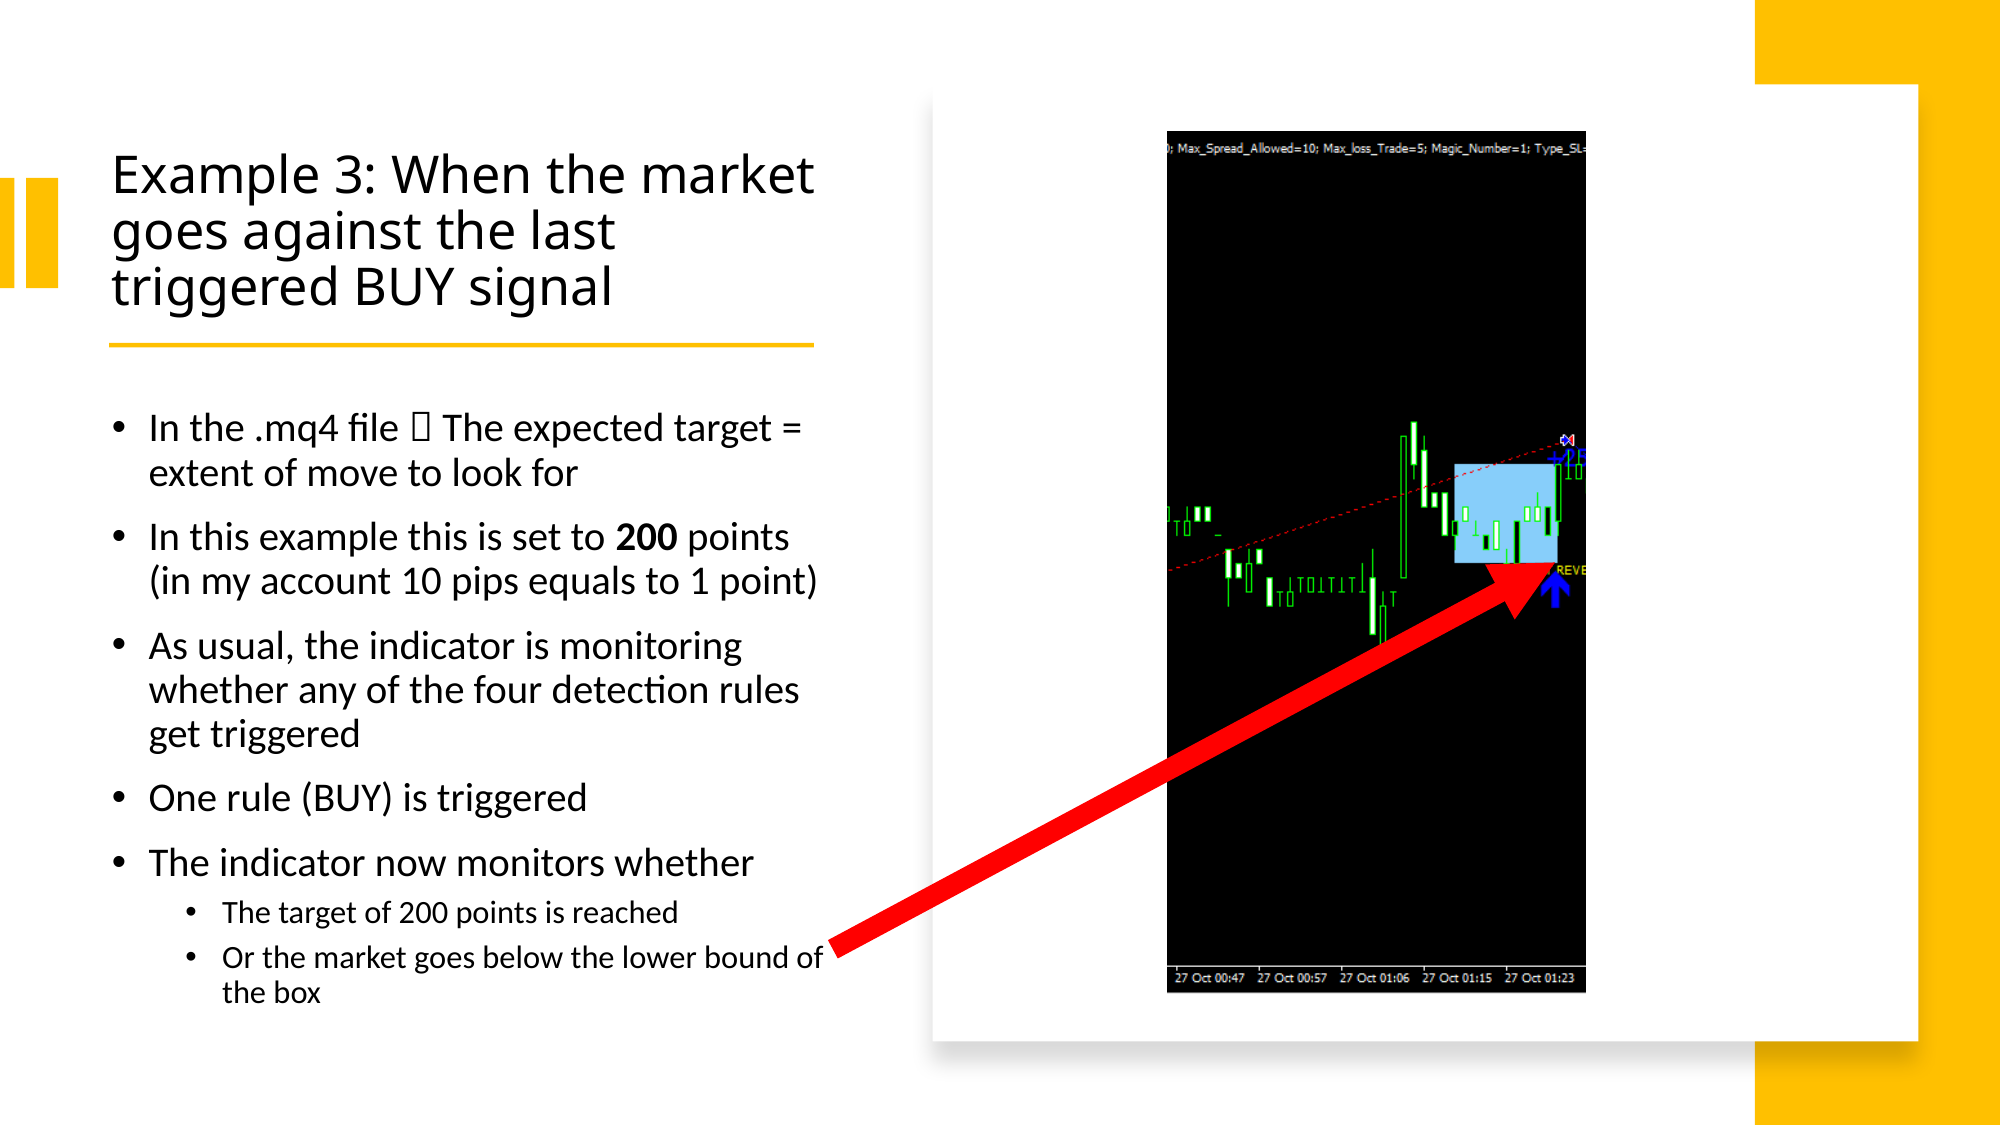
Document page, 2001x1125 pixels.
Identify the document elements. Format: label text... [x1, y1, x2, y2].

title Example 3: When the market goes against the last triggered BUY signal [96, 140, 845, 326]
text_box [0, 177, 59, 289]
text_box [0, 0, 1754, 1125]
text_box [1754, 0, 2000, 1125]
list In the .mq4 file  The expected target = extent of move to look for In this example this is set to 200 points (in my account 10 pips equals to 1 point) As usual, the indicator is monitoring whether any of the four detection rules get triggered One rule (BUY) is triggered The indicator now monitors whether The target of 200 points is reached Or the market goes below the lower bound of the box [96, 382, 845, 1036]
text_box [832, 562, 1556, 950]
text_box [108, 342, 815, 348]
text_box [932, 83, 1919, 1042]
picture [1167, 131, 1586, 994]
